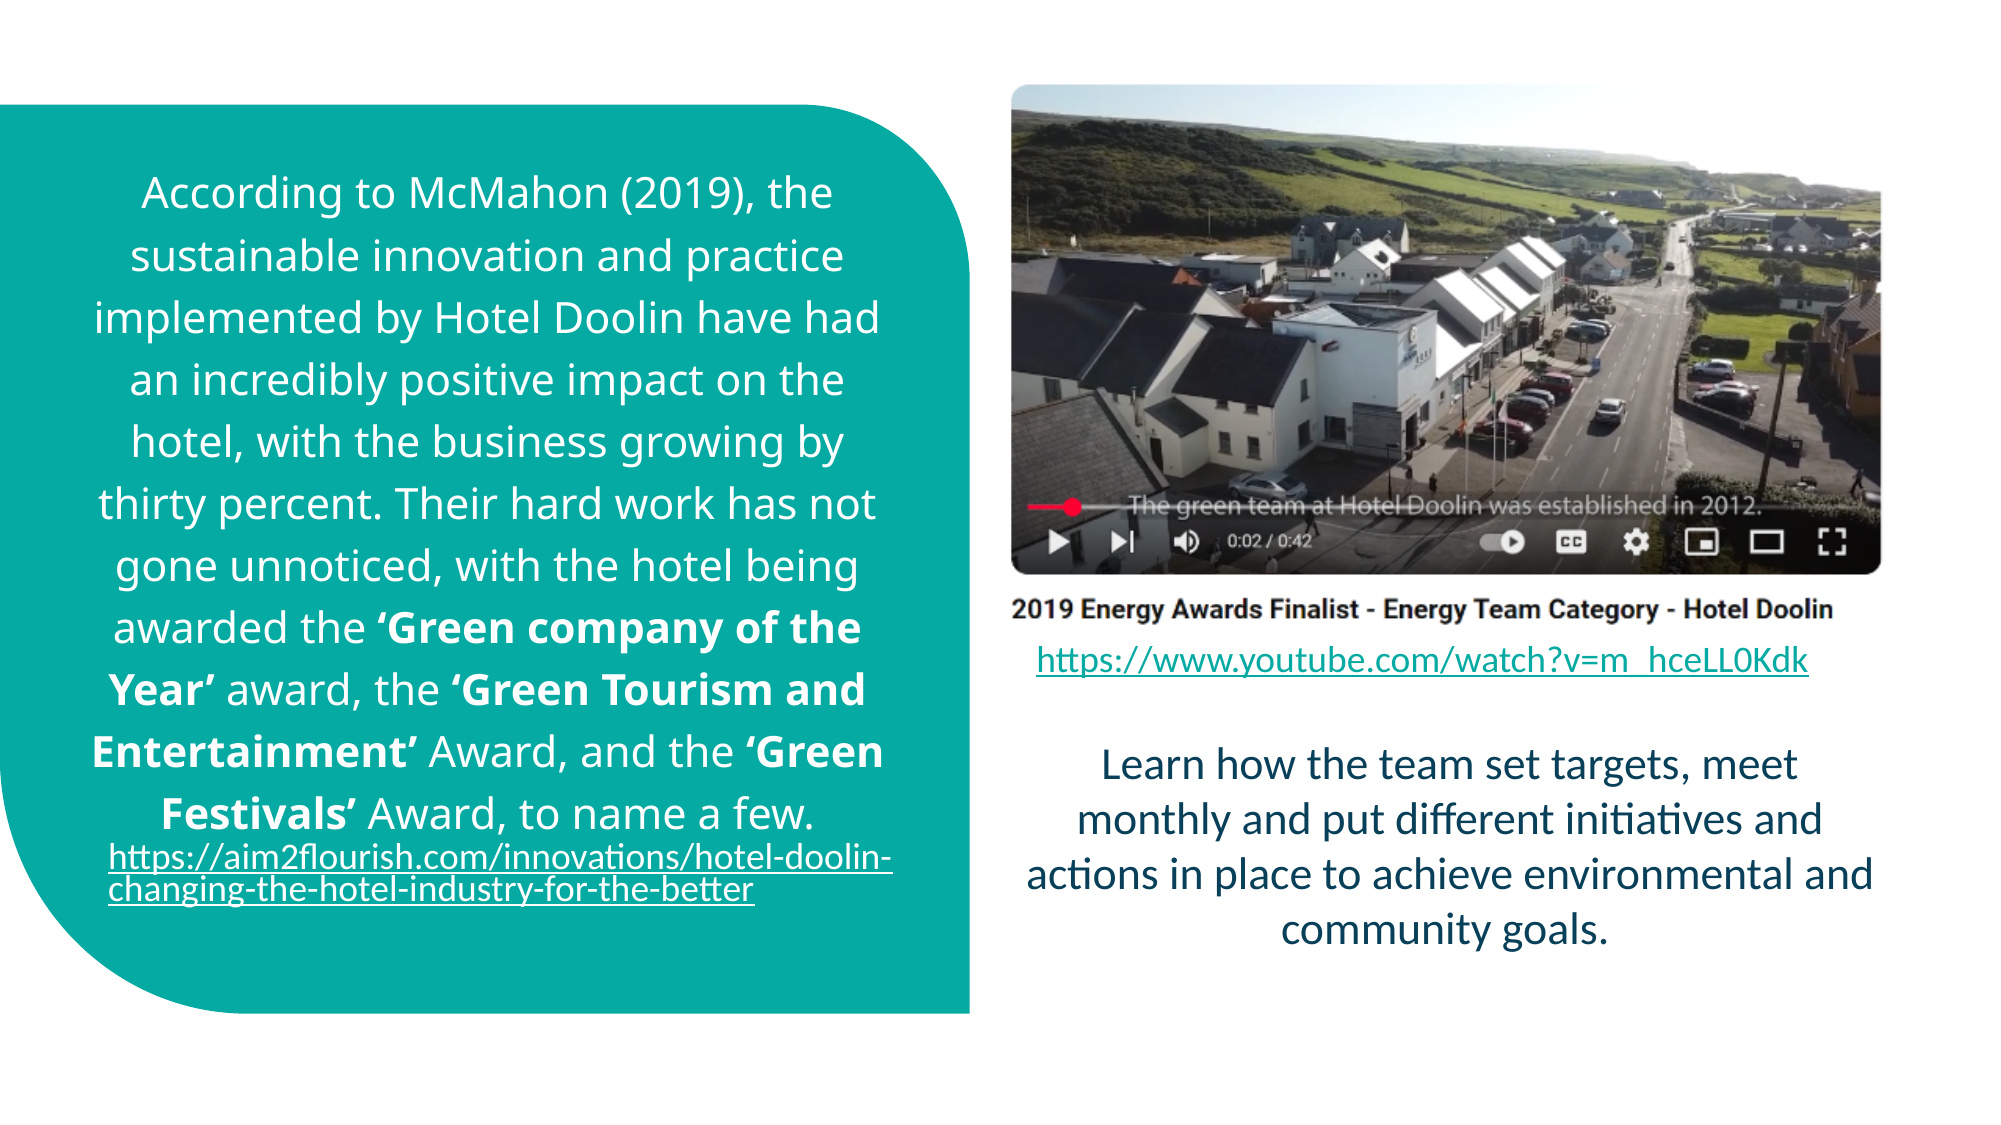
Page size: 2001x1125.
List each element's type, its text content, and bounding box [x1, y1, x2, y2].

list https://aim2flourish.com/innovations/hotel-doolin-changing-the-hotel-industry-for-the-better [93, 829, 923, 1011]
text_box Learn how the team set targets, meet monthly and put different initiatives and actions in place to achieve environmental and community goals. [1005, 726, 1895, 962]
list According to McMahon (2019), the sustainable innovation and practice implemented by Hotel Doolin have had an incredibly positive impact on the hotel, with the business growing by thirty percent. Their hard work has not gone unnoticed, with the hotel being awarded the ‘Green company of the Year’ award, the ‘Green Tourism and Entertainment’ Award, and the ‘Green Festivals’ Award, to name a few. [72, 132, 903, 861]
picture [999, 77, 1895, 628]
text_box https://www.youtube.com/watch?v=m_hceLL0Kdk [927, 627, 1927, 687]
